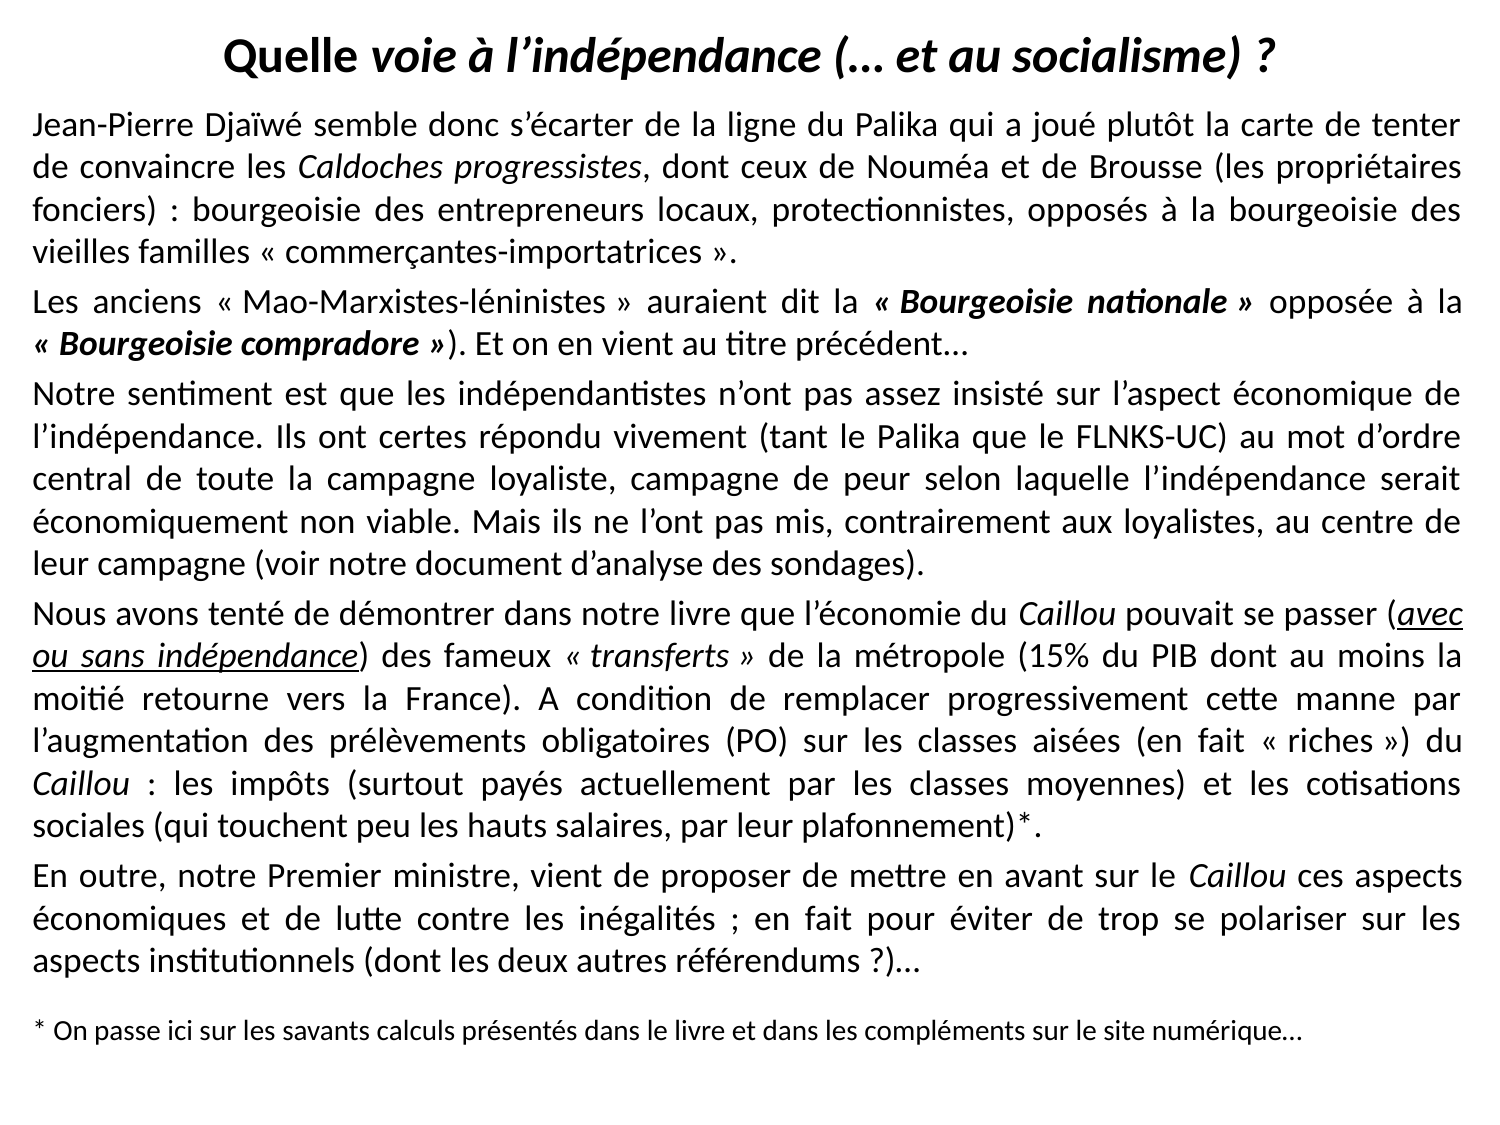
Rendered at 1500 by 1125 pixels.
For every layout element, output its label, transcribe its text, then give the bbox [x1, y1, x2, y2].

title Quelle voie à l’indépendance (… et au socialisme) ? [75, 13, 1425, 93]
list Jean-Pierre Djaïwé semble donc s’écarter de la ligne du Palika qui a joué plutôt la carte de tenter de convaincre les Caldoches progressistes, dont ceux de Nouméa et de Brousse (les propriétaires fonciers) : bourgeoisie des entrepreneurs locaux, protectionnistes, opposés à la bourgeoisie des vieilles familles « commerçantes-importatrices ». Les anciens « Mao-Marxistes-léninistes » auraient dit la « Bourgeoisie nationale » opposée à la « Bourgeoisie compradore »). Et on en vient au titre précédent… Notre sentiment est que les indépendantistes n’ont pas assez insisté sur l’aspect économique de l’indépendance. Ils ont certes répondu vivement (tant le Palika que le FLNKS-UC) au mot d’ordre central de toute la campagne loyaliste, campagne de peur selon laquelle l’indépendance serait économiquement non viable. Mais ils ne l’ont pas mis, contrairement aux loyalistes, au centre de leur campagne (voir notre document d’analyse des sondages). Nous avons tenté de démontrer dans notre livre que l’économie du Caillou pouvait se passer (avec ou sans indépendance) des fameux « transferts » de la métropole (15% du PIB dont au moins la moitié retourne vers la France). A condition de remplacer progressivement cette manne par l’augmentation des prélèvements obligatoires (PO) sur les classes aisées (en fait « riches ») du Caillou : les impôts (surtout payés actuellement par les classes moyennes) et les cotisations sociales (qui touchent peu les hauts salaires, par leur plafonnement)*. En outre, notre Premier ministre, vient de proposer de mettre en avant sur le Caillou ces aspects économiques et de lutte contre les inégalités ; en fait pour éviter de trop se polariser sur les aspects institutionnels (dont les deux autres référendums ?)… * On passe ici sur les savants calculs présentés dans le livre et dans les compléments sur le site numérique… [17, 93, 1479, 1067]
